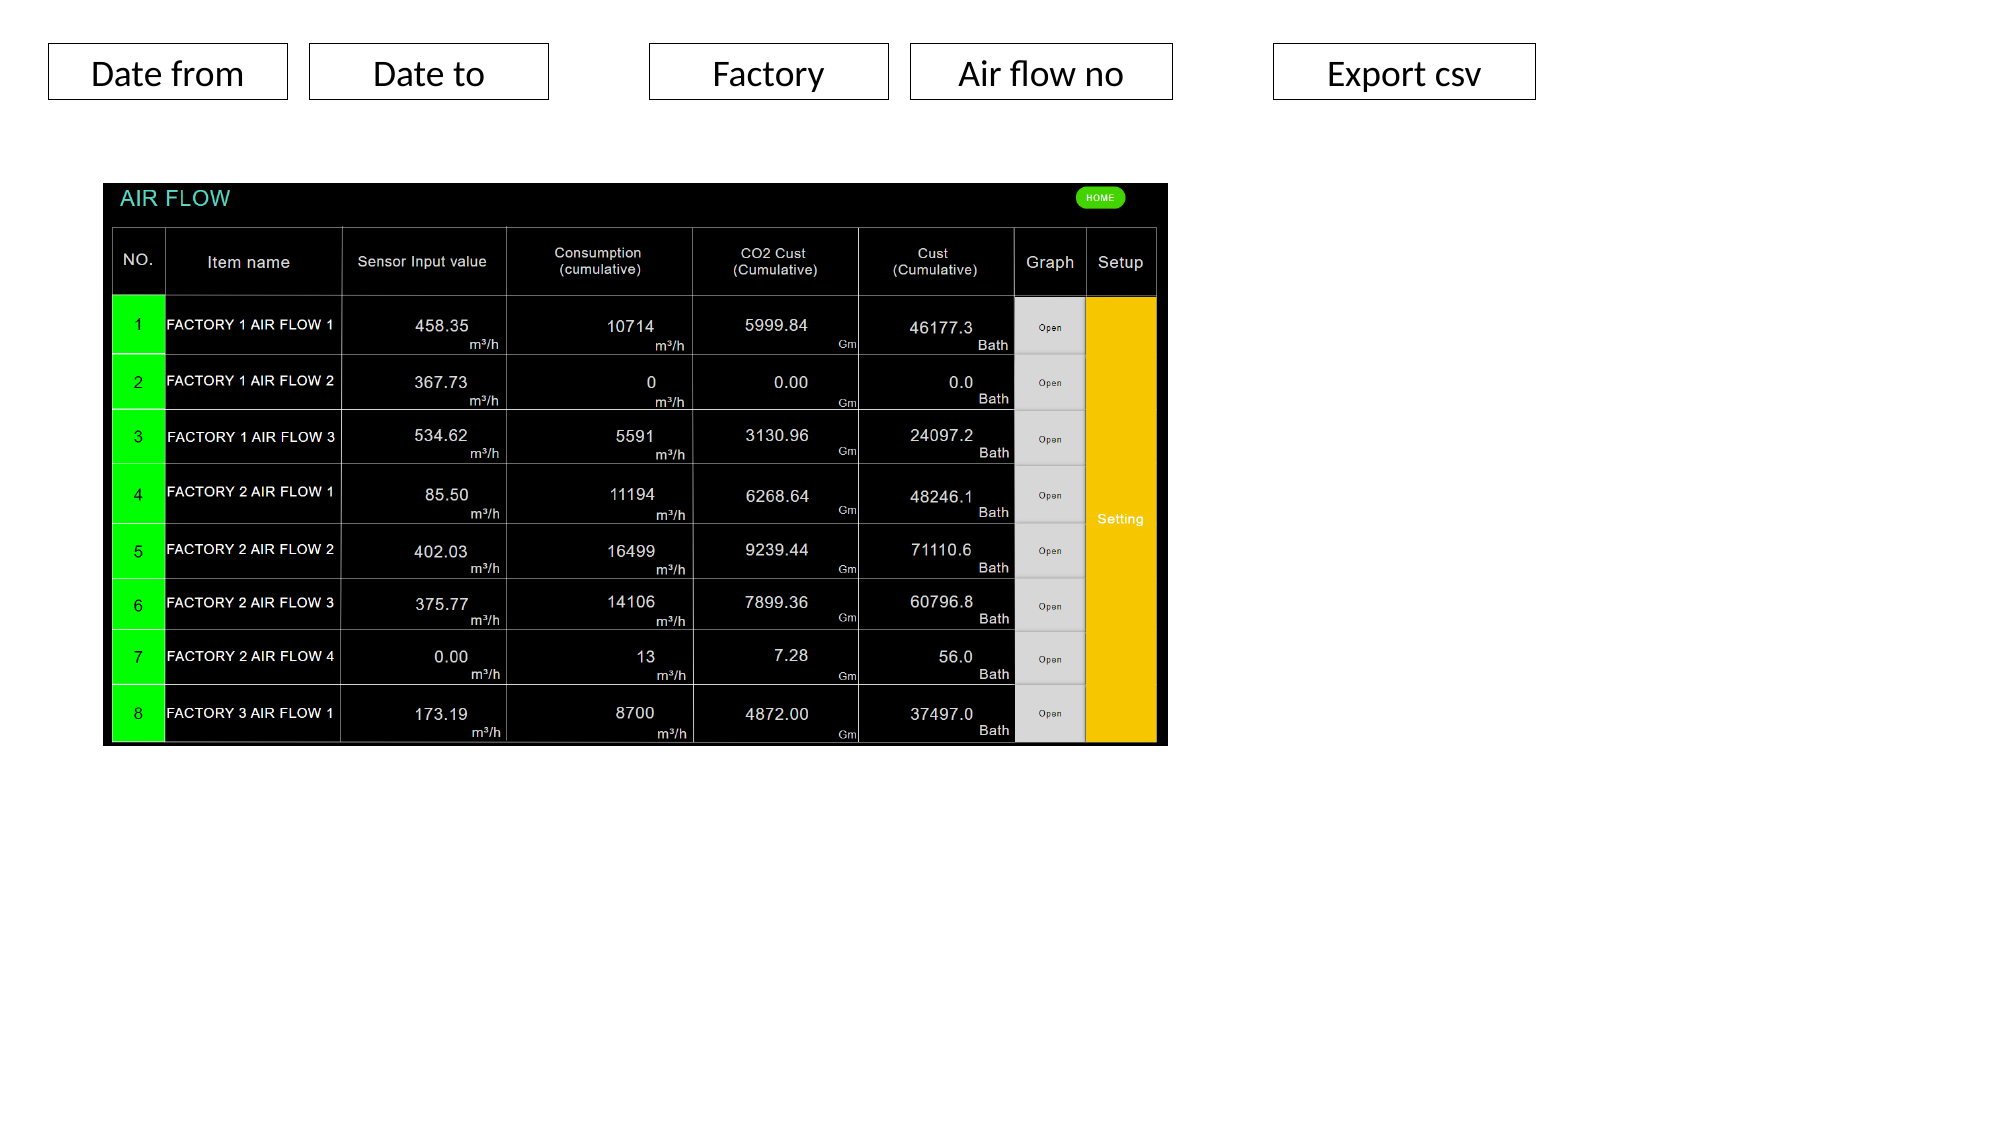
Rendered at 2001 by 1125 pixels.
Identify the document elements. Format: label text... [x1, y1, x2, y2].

text_box Factory [648, 42, 889, 100]
text_box Date to [309, 42, 550, 100]
text_box Export csv [1273, 42, 1536, 100]
text_box Date from [47, 42, 288, 100]
text_box Air flow no [910, 42, 1173, 100]
picture [103, 182, 1168, 746]
